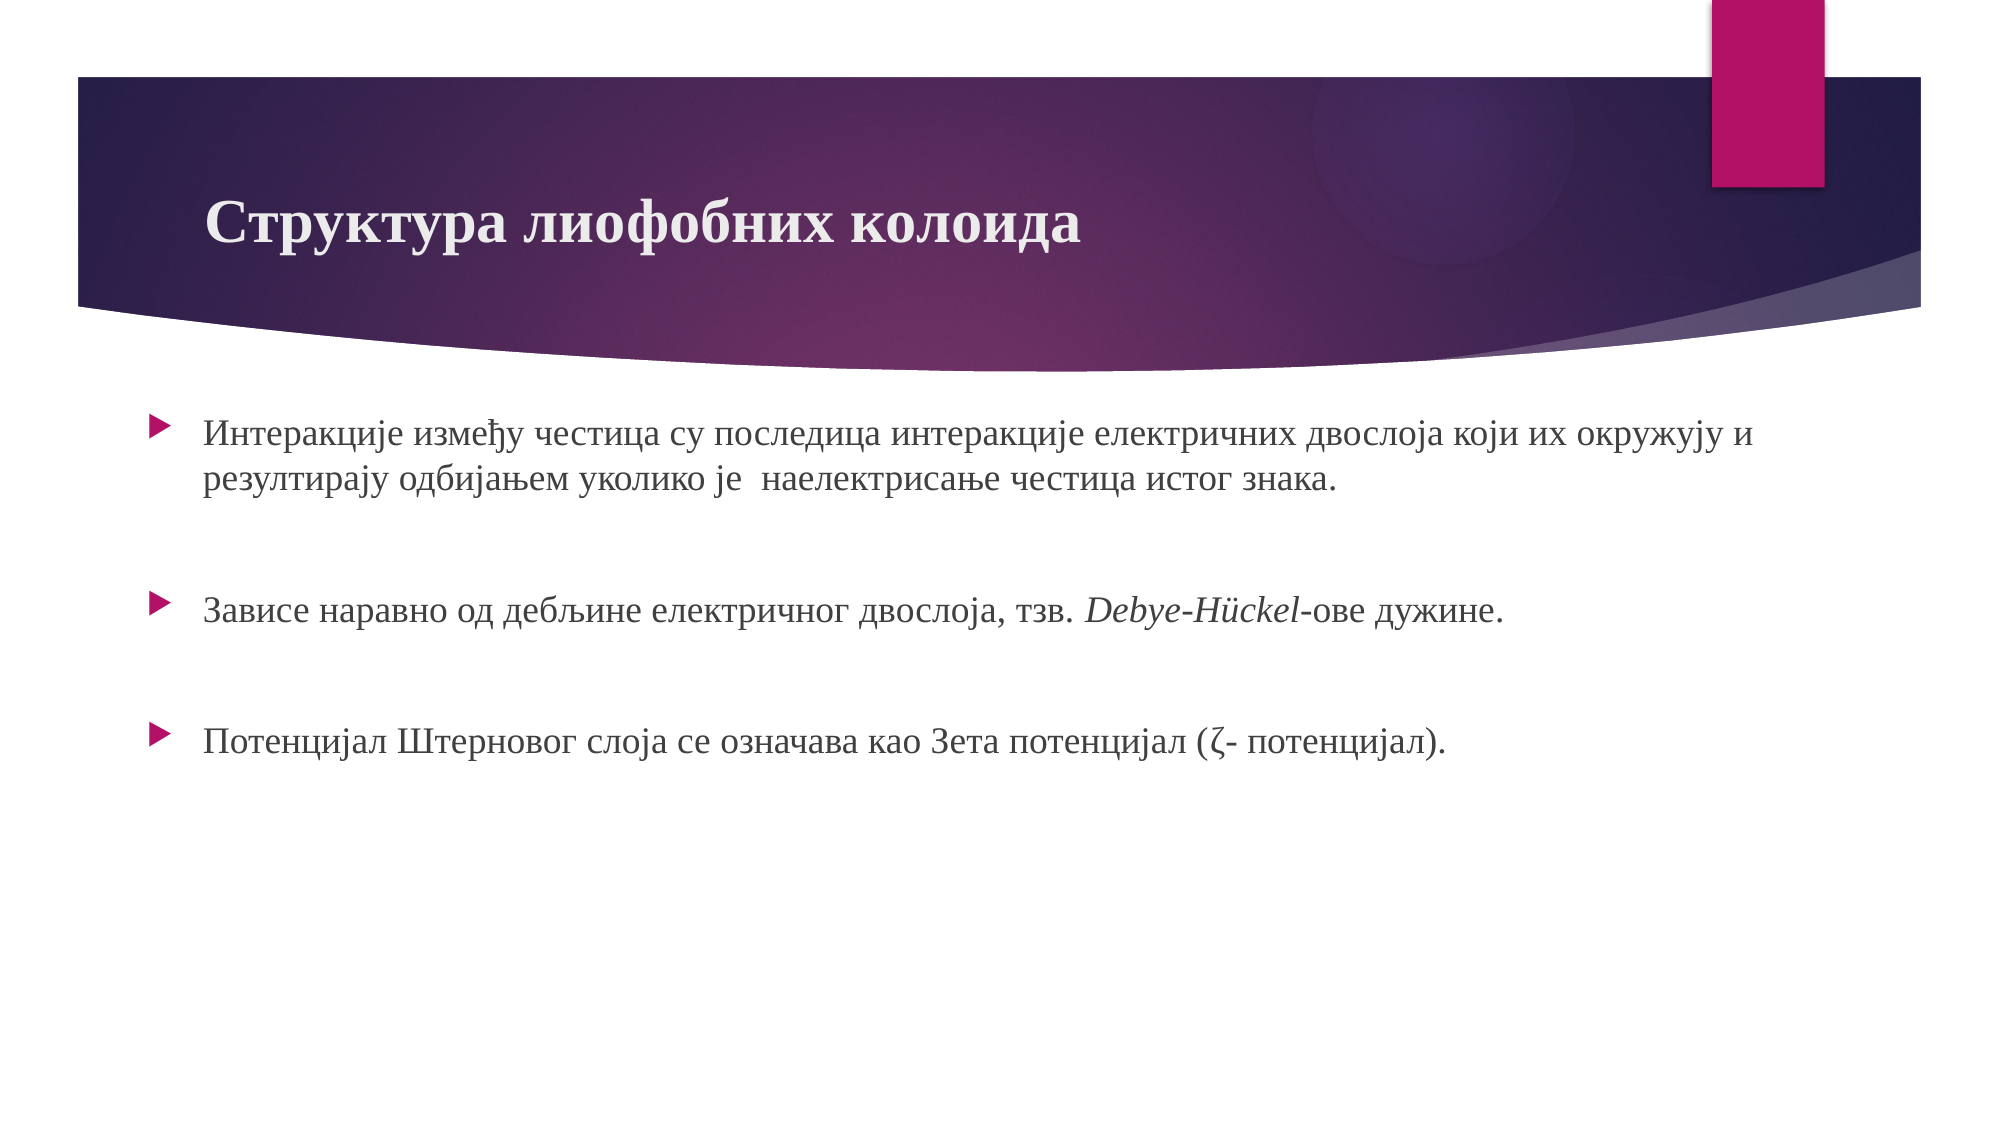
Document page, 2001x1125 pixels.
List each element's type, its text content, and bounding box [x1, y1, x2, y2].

title Структура лиофобних колоида [189, 159, 1627, 276]
list Интеракције између честица су последица интеракције електричних двослоја који их окружују и резултирају одбијањем уколико је наелектрисање честица истог знака. Зависе наравно од дебљине електричног двослоја, тзв. Debye-Hückel-ове дужине. Потенцијал Штерновог слоја се означава као Зета потенцијал (ζ- потенцијал). [131, 400, 1832, 1097]
